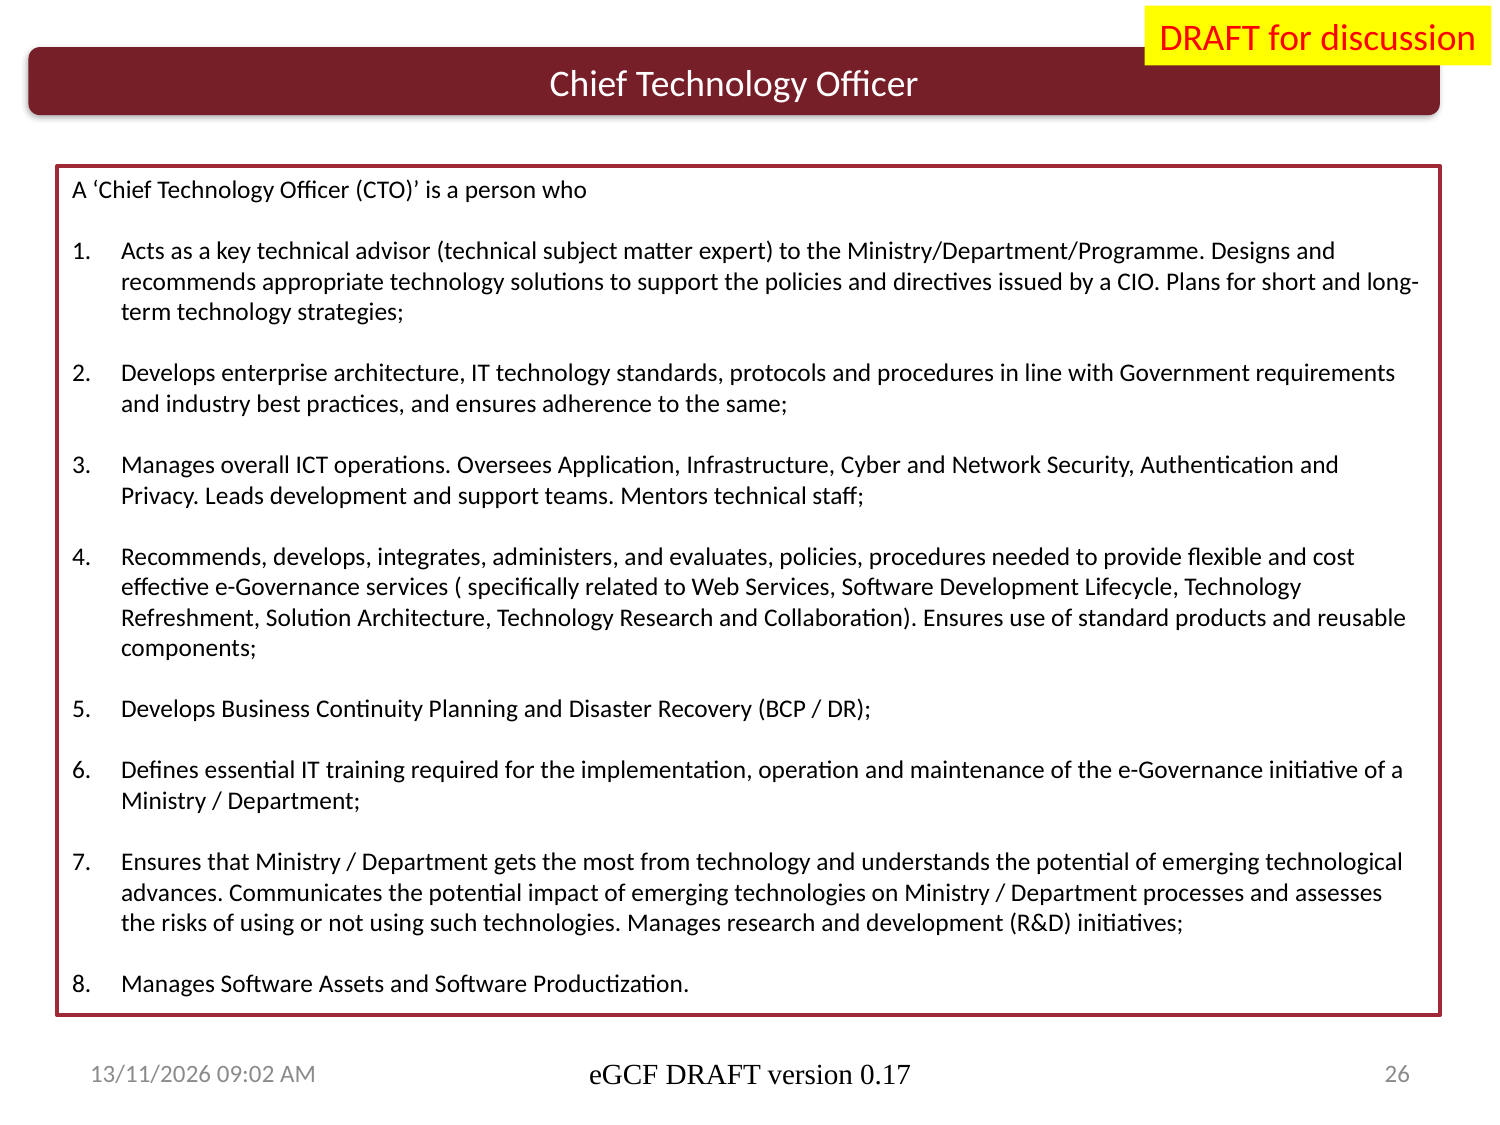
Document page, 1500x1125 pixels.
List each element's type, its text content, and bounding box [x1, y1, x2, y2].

text_box DRAFT for discussion [1144, 5, 1492, 66]
slide_number 26 [1074, 1042, 1425, 1103]
footer eGCF DRAFT version 0.17 [512, 1042, 988, 1103]
text_box A ‘Chief Technology Officer (CTO)’ is a person who Acts as a key technical advisor (technical subject matter expert) to the Ministry/Department/Programme. Designs and recommends appropriate technology solutions to support the policies and directives issued by a CIO. Plans for short and long-term technology strategies; Develops enterprise architecture, IT technology standards, protocols and procedures in line with Government requirements and industry best practices, and ensures adherence to the same; Manages overall ICT operations. Oversees Application, Infrastructure, Cyber and Network Security, Authentication and Privacy. Leads development and support teams. Mentors technical staff; Recommends, develops, integrates, administers, and evaluates, policies, procedures needed to provide flexible and cost effective e-Governance services ( specifically related to Web Services, Software Development Lifecycle, Technology Refreshment, Solution Architecture, Technology Research and Collaboration). Ensures use of standard products and reusable components; Develops Business Continuity Planning and Disaster Recovery (BCP / DR); Defines essential IT training required for the implementation, operation and maintenance of the e-Governance initiative of a Ministry / Department; Ensures that Ministry / Department gets the most from technology and understands the potential of emerging technological advances. Communicates the potential impact of emerging technologies on Ministry / Department processes and assesses the risks of using or not using such technologies. Manages research and development (R&D) initiatives; Manages Software Assets and Software Productization. [55, 164, 1442, 1017]
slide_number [75, 1042, 425, 1103]
text_box Chief Technology Officer [27, 46, 1441, 116]
